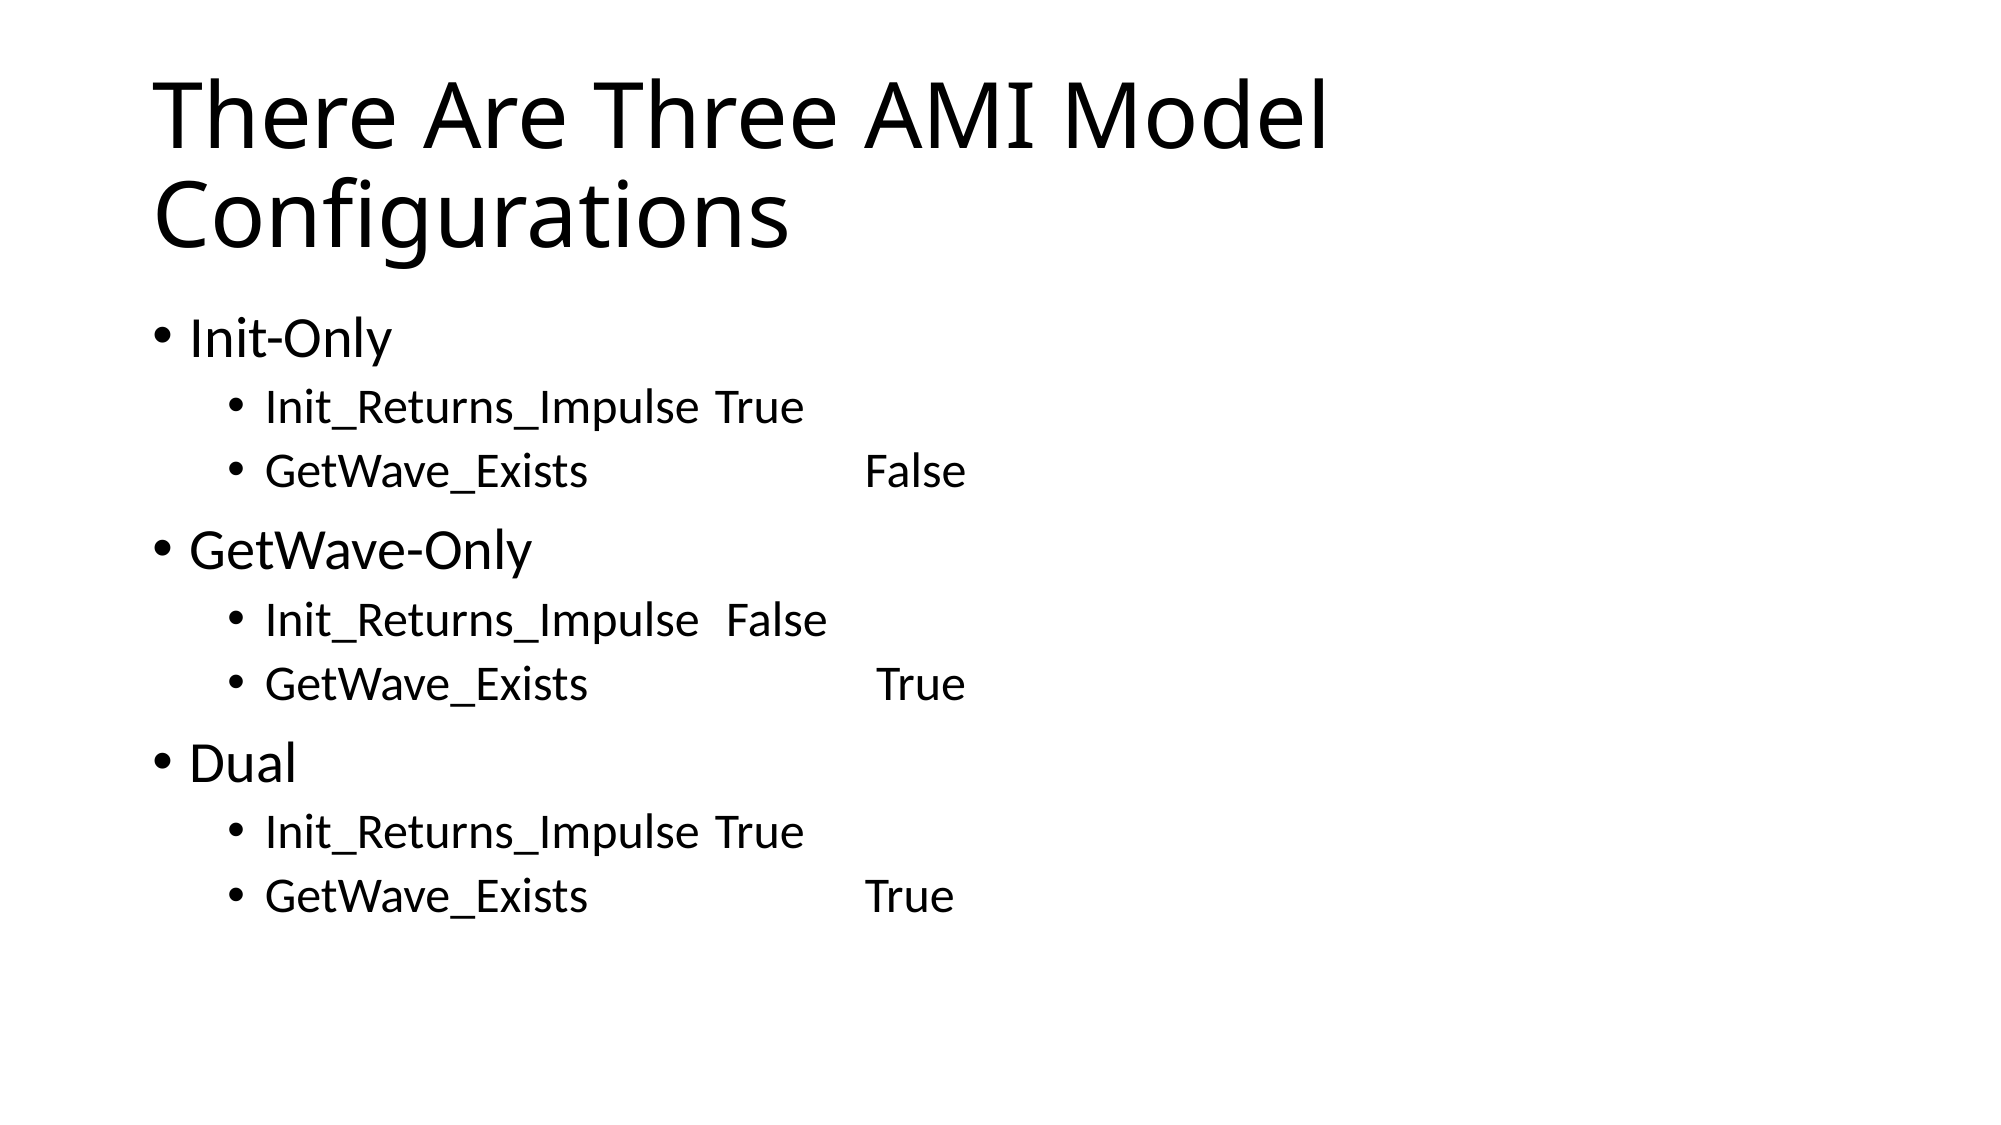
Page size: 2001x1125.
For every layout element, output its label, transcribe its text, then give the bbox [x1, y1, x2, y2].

title There Are Three AMI Model Configurations [137, 59, 1863, 278]
list Init-Only Init_Returns_Impulse True GetWave_Exists False GetWave-Only Init_Returns_Impulse False GetWave_Exists True Dual Init_Returns_Impulse True GetWave_Exists True [137, 299, 1863, 1014]
